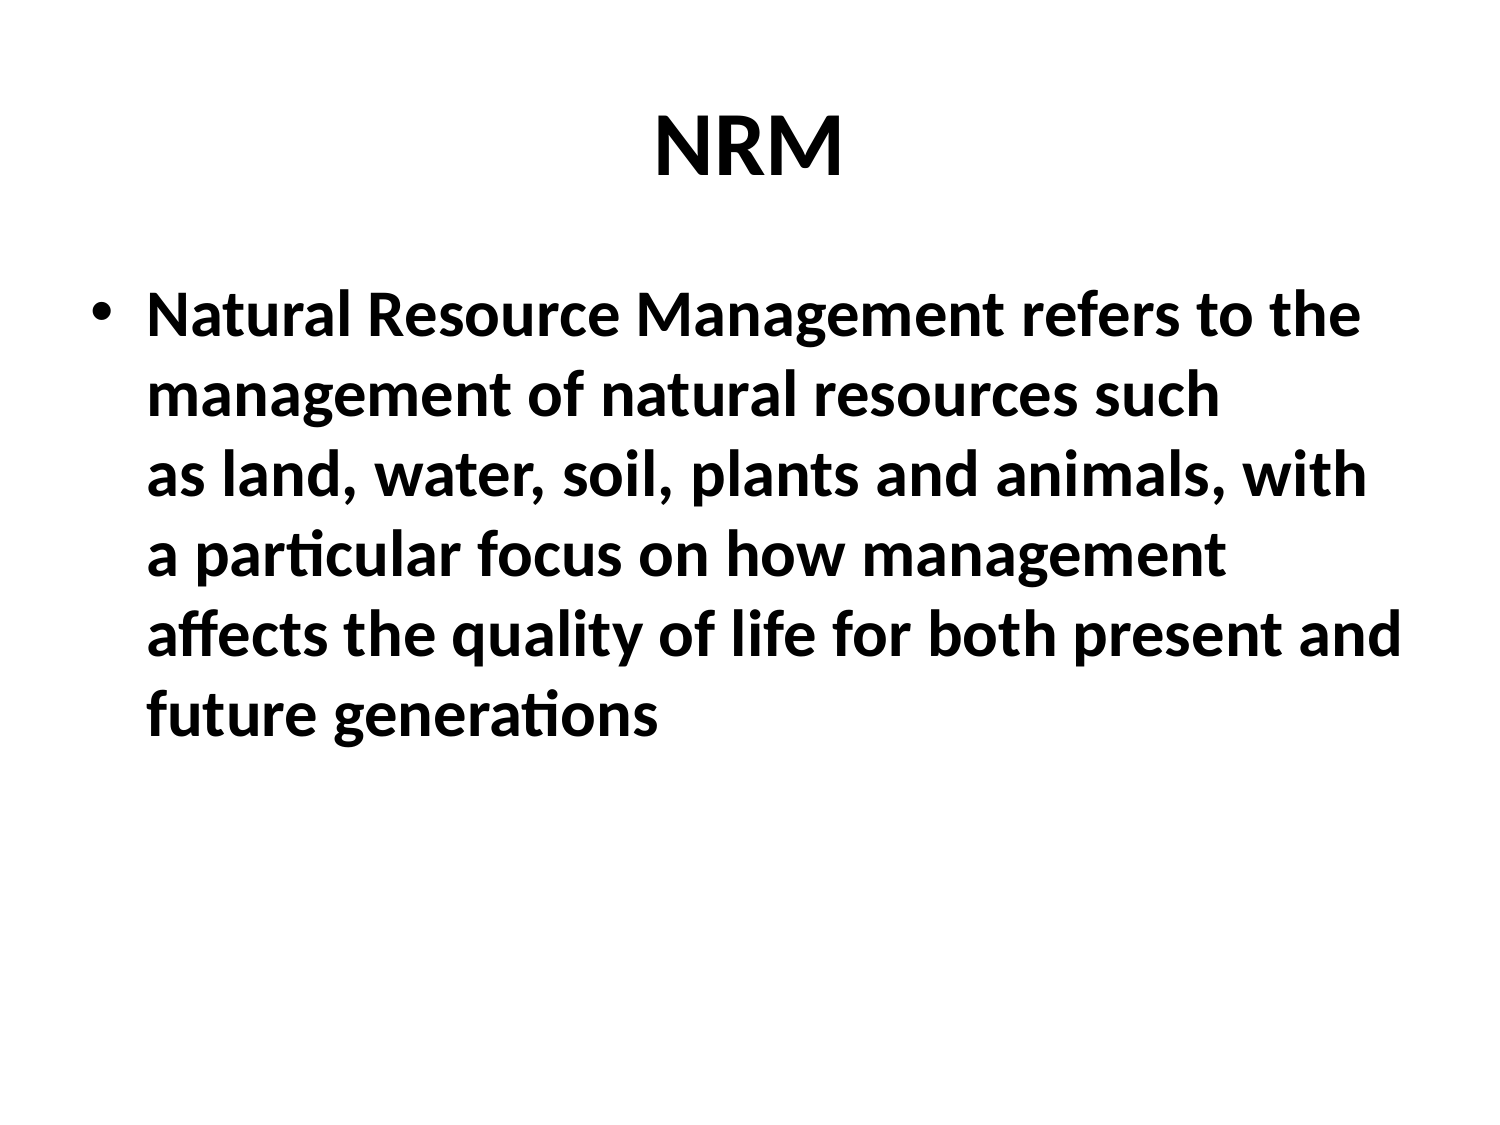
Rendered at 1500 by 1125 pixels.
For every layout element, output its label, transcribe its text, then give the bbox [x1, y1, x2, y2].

list Natural Resource Management refers to the management of natural resources such as land, water, soil, plants and animals, with a particular focus on how management affects the quality of life for both present and future generations [75, 262, 1425, 1005]
title NRM [75, 45, 1425, 233]
